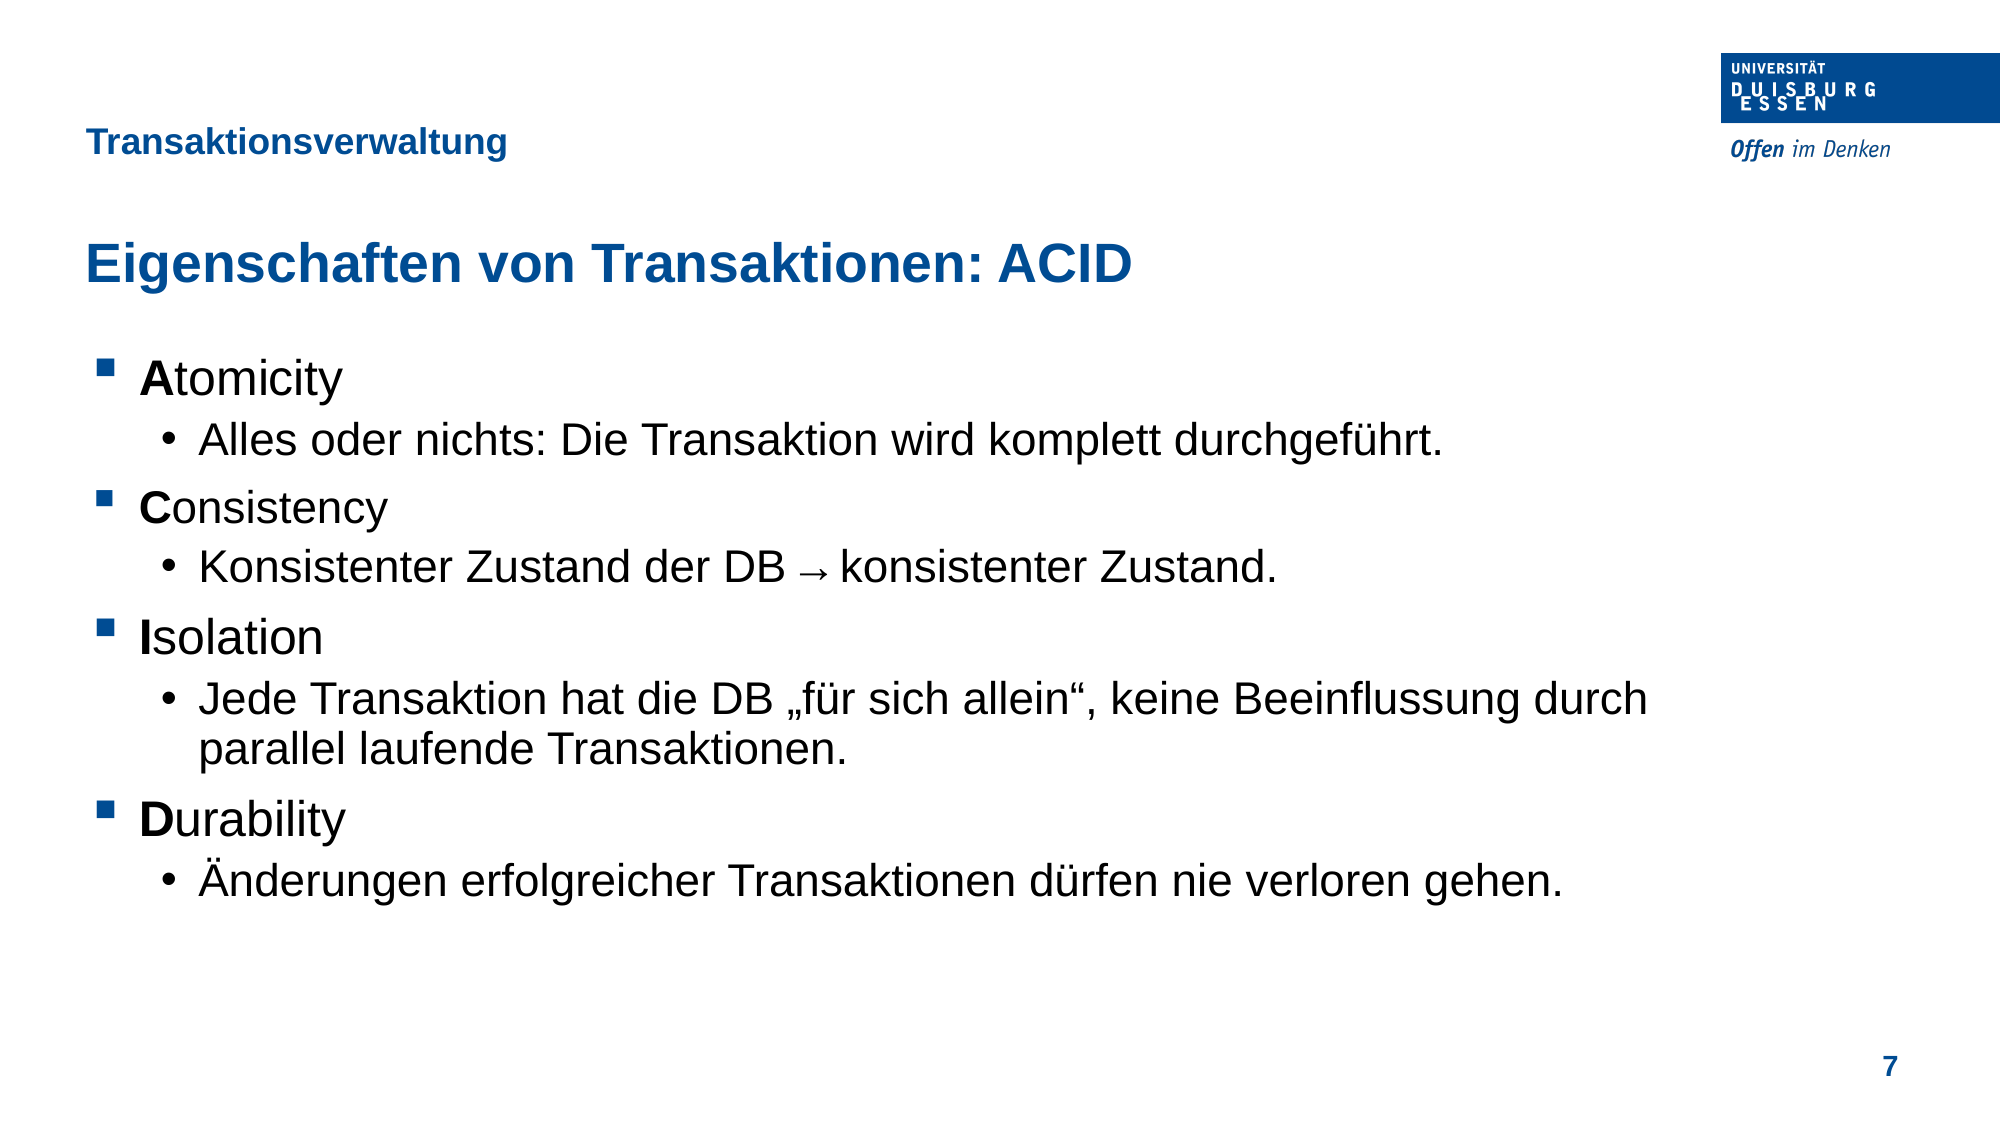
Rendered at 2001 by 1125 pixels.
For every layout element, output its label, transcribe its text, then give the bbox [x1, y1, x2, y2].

list Atomicity Alles oder nichts: Die Transaktion wird komplett durchgeführt. Consistency Konsistenter Zustand der DB → konsistenter Zustand. Isolation Jede Transaktion hat die DB „für sich allein“, keine Beeinflussung durch parallel laufende Transaktionen. Durability Änderungen erfolgreicher Transaktionen dürfen nie verloren gehen. [85, 338, 1694, 1040]
list Eigenschaften von Transaktionen: ACID [85, 227, 1694, 303]
picture [1721, 53, 2000, 162]
list Transaktionsverwaltung [85, 122, 1694, 163]
slide_number 7 [1677, 1039, 1914, 1081]
